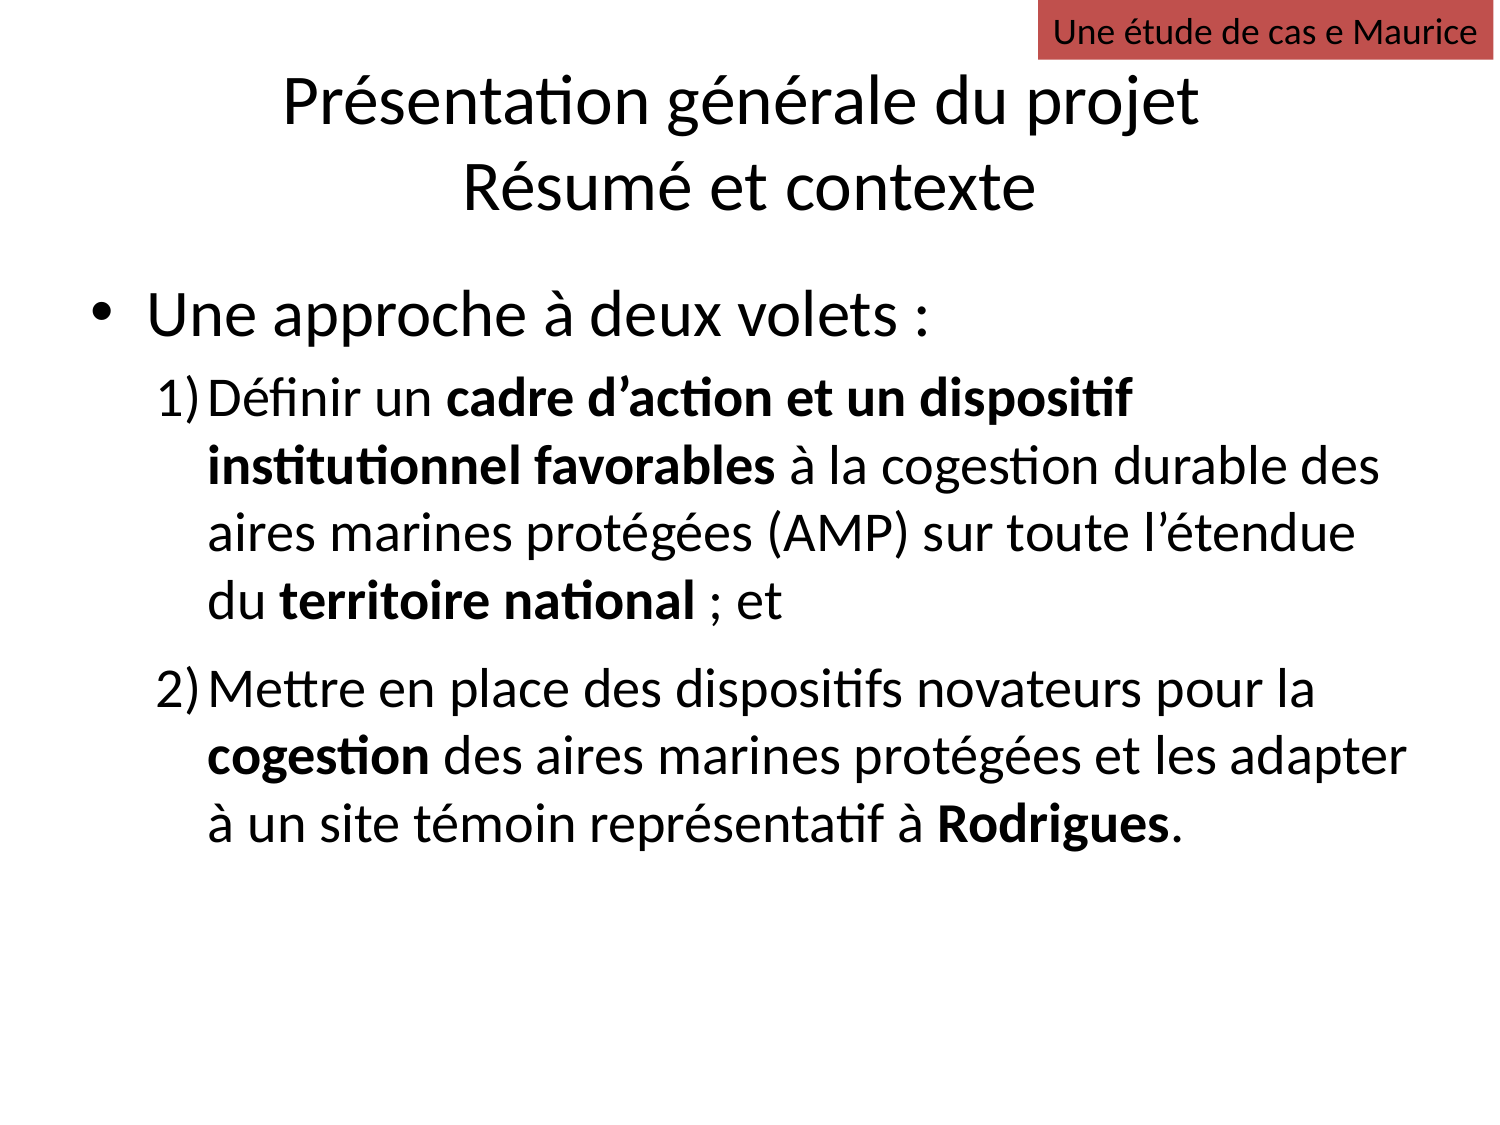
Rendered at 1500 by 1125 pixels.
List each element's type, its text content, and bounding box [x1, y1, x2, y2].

text_box Une étude de cas e Maurice [1038, 0, 1494, 60]
list Une approche à deux volets : Définir un cadre d’action et un dispositif institutionnel favorables à la cogestion durable des aires marines protégées (AMP) sur toute l’étendue du territoire national ; et Mettre en place des dispositifs novateurs pour la cogestion des aires marines protégées et les adapter à un site témoin représentatif à Rodrigues. [75, 262, 1442, 1118]
title Présentation générale du projet Résumé et contexte [75, 45, 1425, 233]
